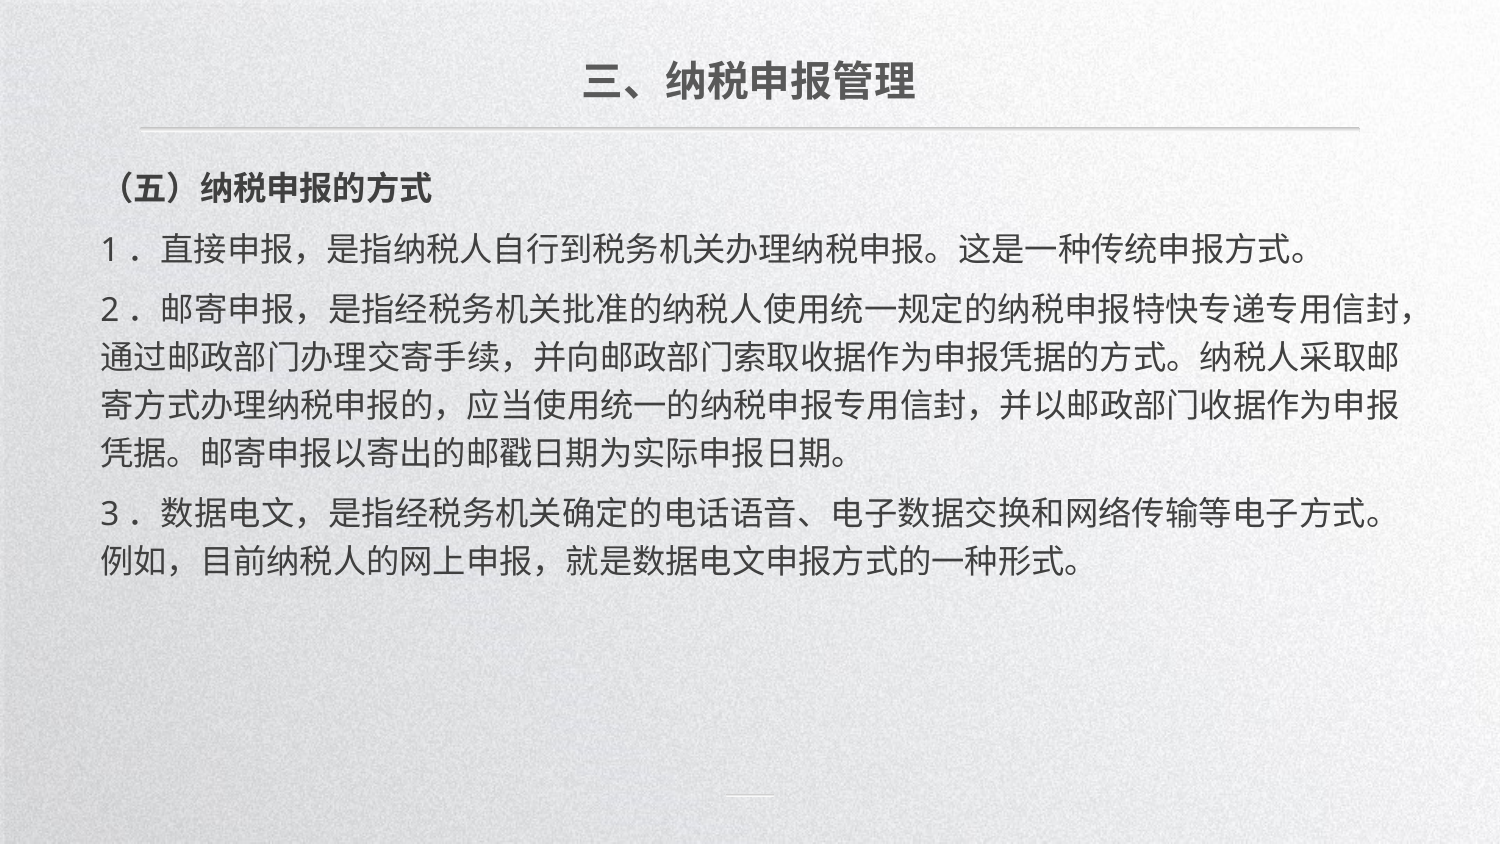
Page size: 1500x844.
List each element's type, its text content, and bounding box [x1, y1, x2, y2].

text_box （五）纳税申报的方式 1．直接申报，是指纳税人自行到税务机关办理纳税申报。这是一种传统申报方式。 2．邮寄申报，是指经税务机关批准的纳税人使用统一规定的纳税申报特快专递专用信封，通过邮政部门办理交寄手续，并向邮政部门索取收据作为申报凭据的方式。纳税人采取邮寄方式办理纳税申报的，应当使用统一的纳税申报专用信封，并以邮政部门收据作为申报凭据。邮寄申报以寄出的邮戳日期为实际申报日期。 3．数据电文，是指经税务机关确定的电话语音、电子数据交换和网络传输等电子方式。例如，目前纳税人的网上申报，就是数据电文申报方式的一种形式。 [100, 159, 1400, 581]
text_box 三、纳税申报管理 [459, 49, 1038, 111]
picture [0, 0, 1500, 844]
